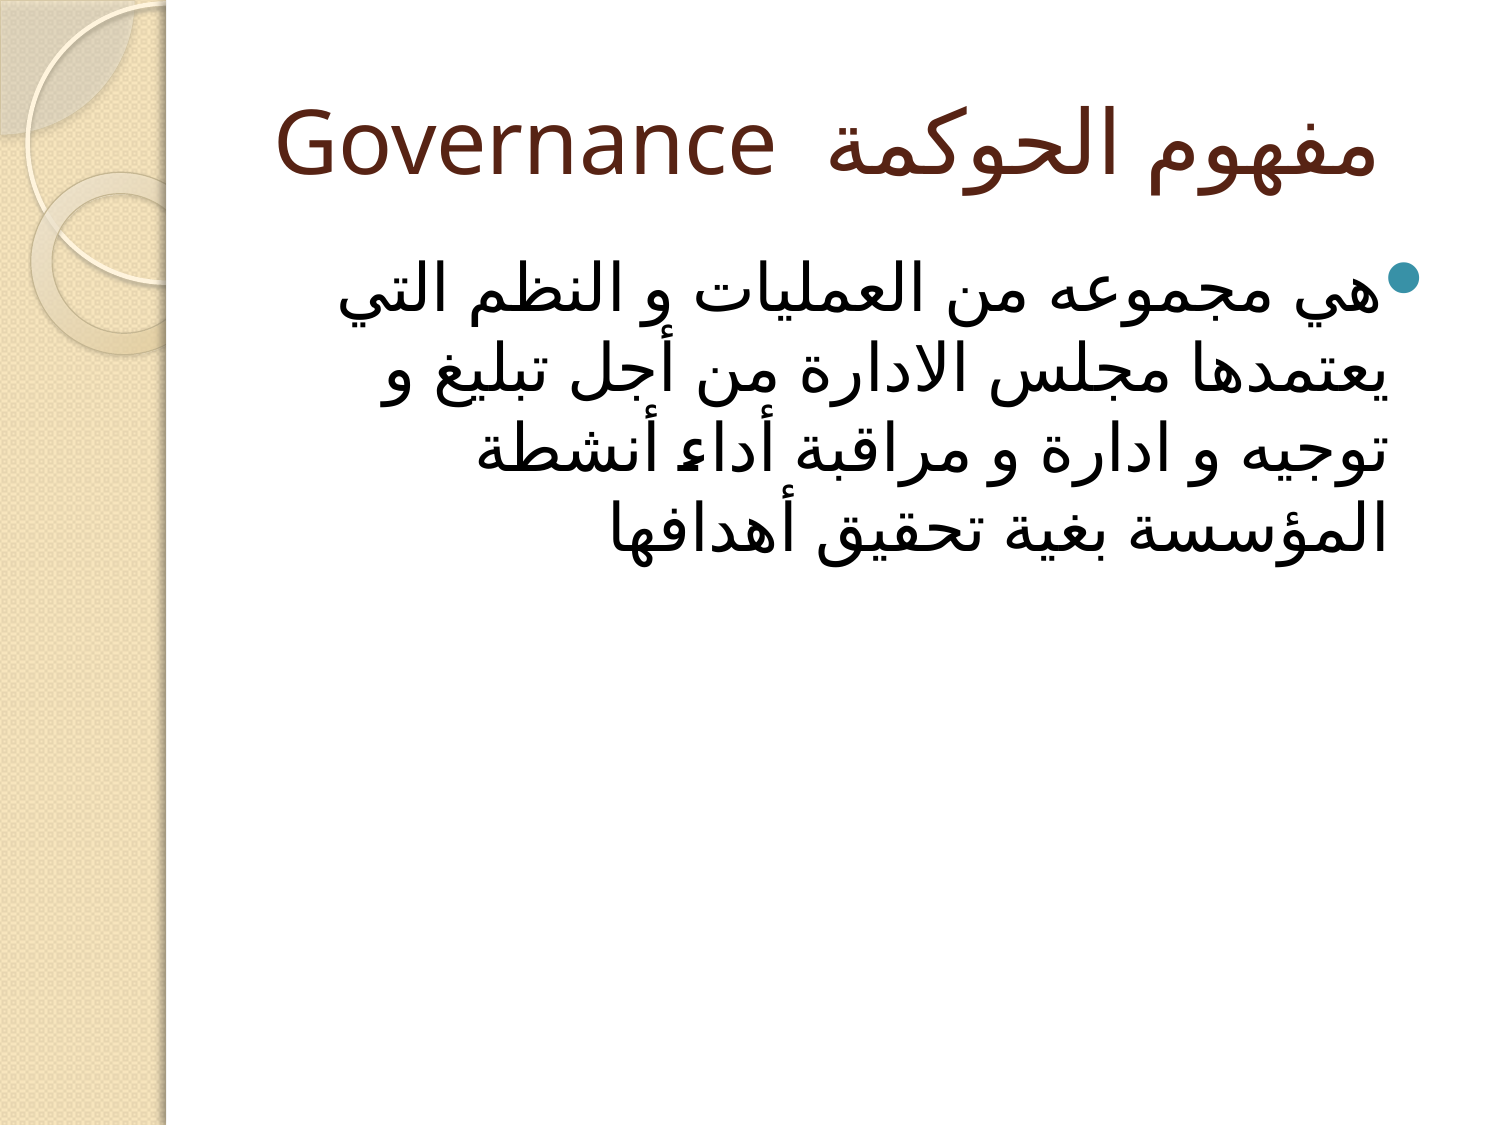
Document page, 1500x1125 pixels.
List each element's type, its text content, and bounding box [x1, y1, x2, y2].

title مفهوم الحوكمة Governance [235, 45, 1466, 233]
list هي مجموعه من العمليات و النظم التي يعتمدها مجلس الادارة من أجل تبليغ و توجيه و ادارة و مراقبة أداء أنشطة المؤسسة بغية تحقيق أهدافها [235, 237, 1466, 1025]
